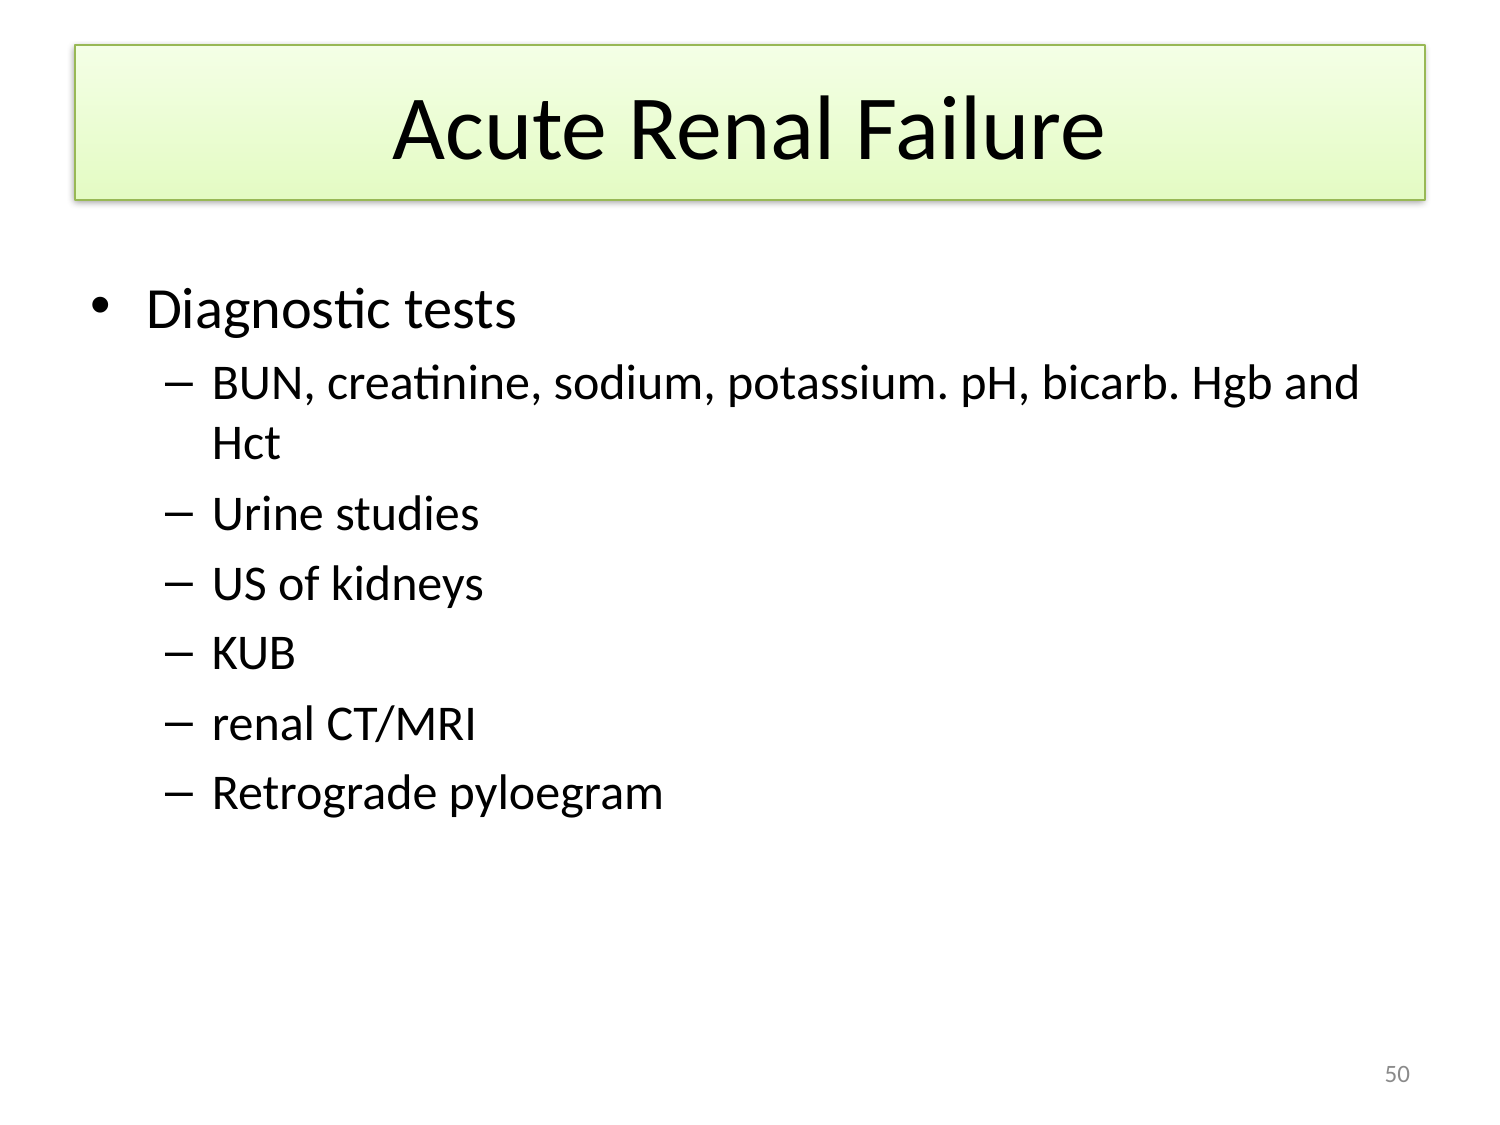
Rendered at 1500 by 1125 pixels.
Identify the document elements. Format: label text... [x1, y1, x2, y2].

list Diagnostic tests BUN, creatinine, sodium, potassium. pH, bicarb. Hgb and Hct Urine studies US of kidneys KUB renal CT/MRI Retrograde pyloegram [75, 262, 1425, 1005]
slide_number 50 [1074, 1042, 1425, 1103]
title Acute Renal Failure [74, 44, 1426, 201]
